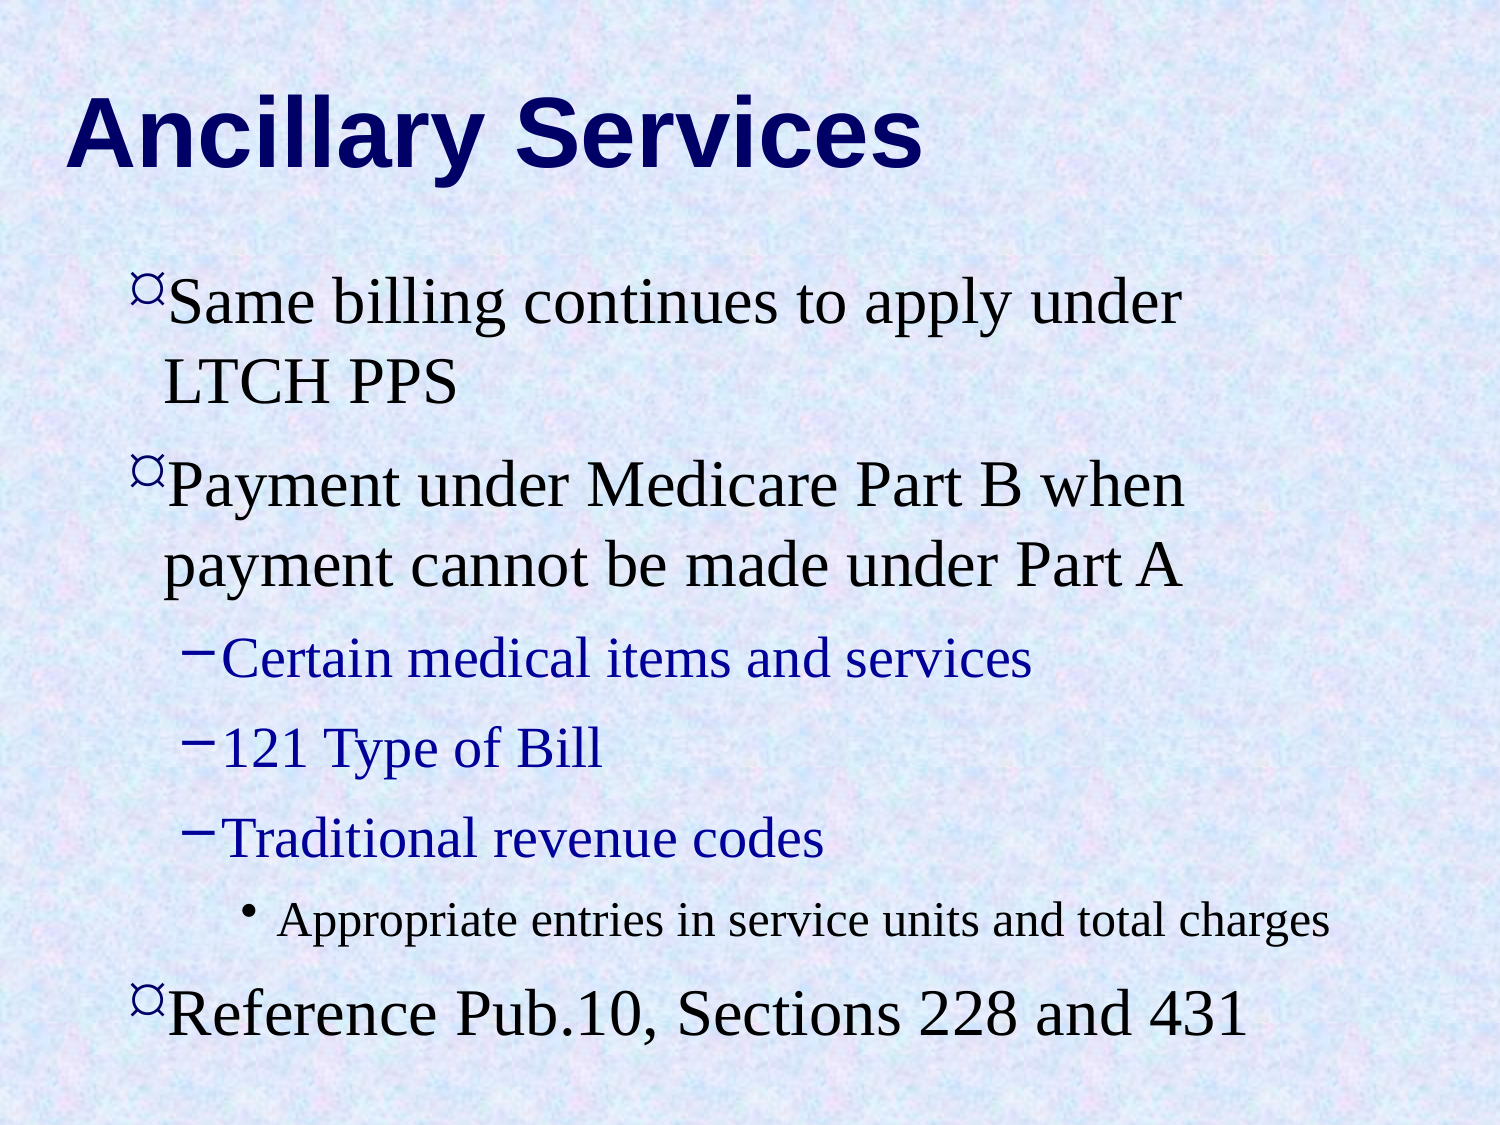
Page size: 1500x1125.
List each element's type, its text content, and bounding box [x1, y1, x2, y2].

title Ancillary Services [50, 37, 1450, 238]
list Same billing continues to apply under LTCH PPS Payment under Medicare Part B when payment cannot be made under Part A Certain medical items and services 121 Type of Bill Traditional revenue codes Appropriate entries in service units and total charges Reference Pub.10, Sections 228 and 431 [112, 249, 1375, 1025]
